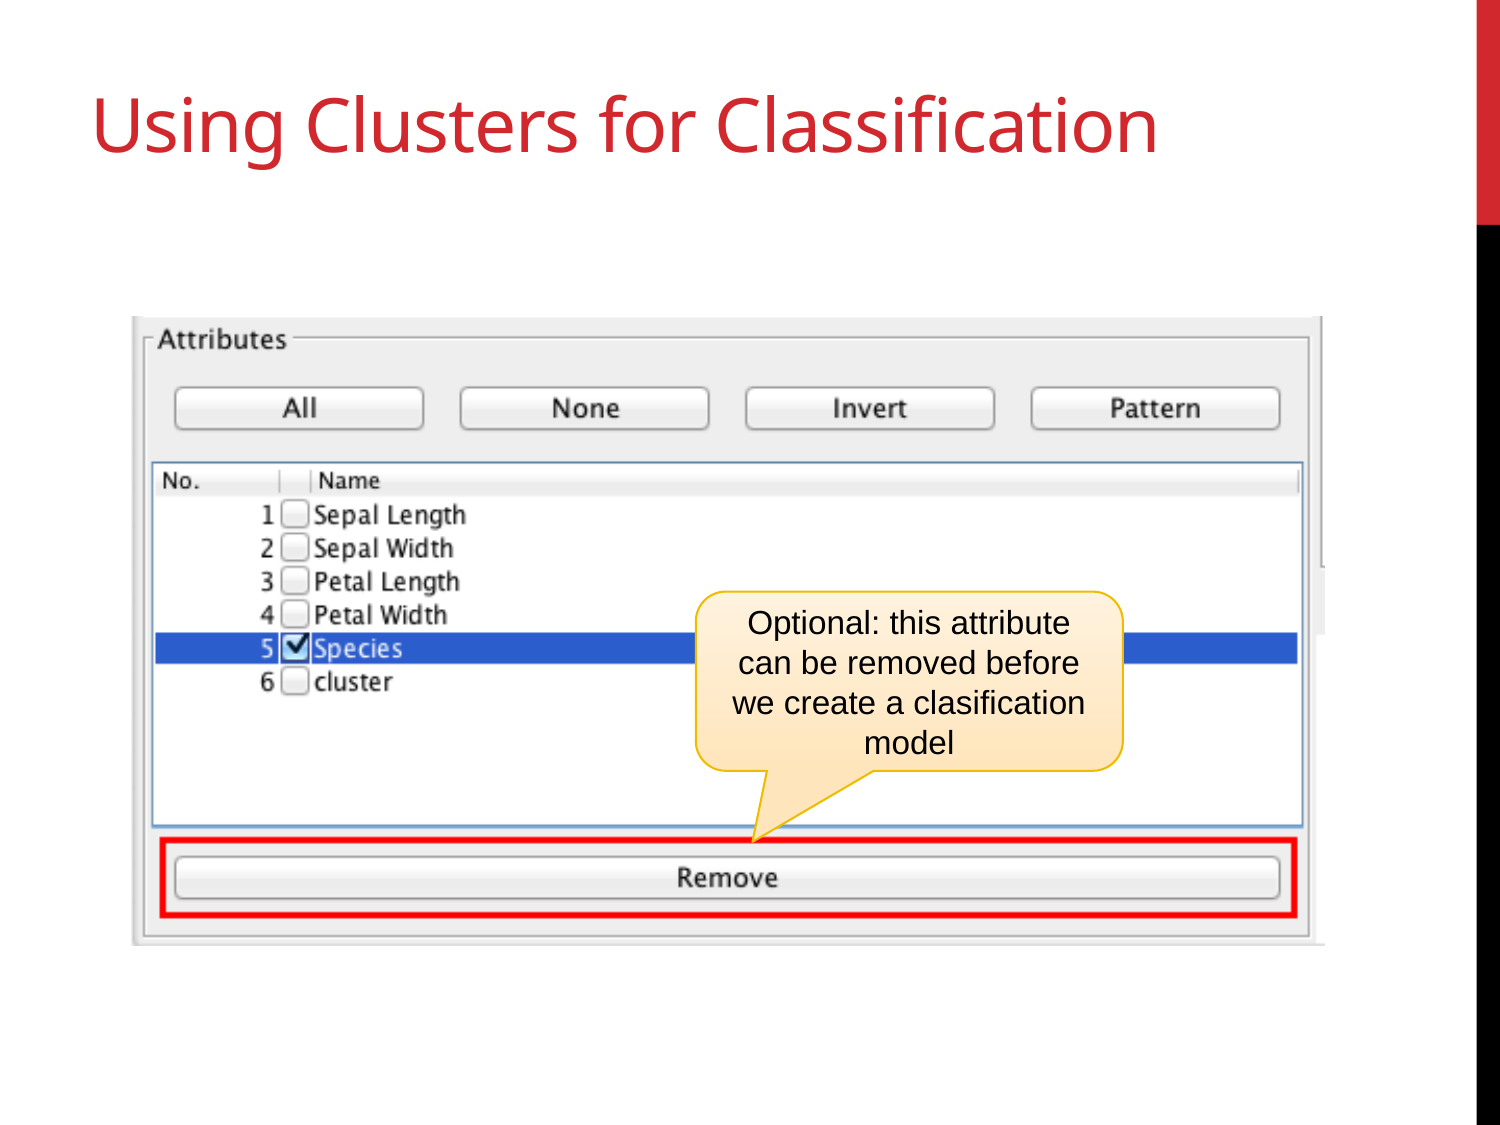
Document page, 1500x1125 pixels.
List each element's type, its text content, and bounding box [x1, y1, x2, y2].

picture [130, 316, 1326, 947]
title Using Clusters for Classification [75, 25, 1325, 175]
